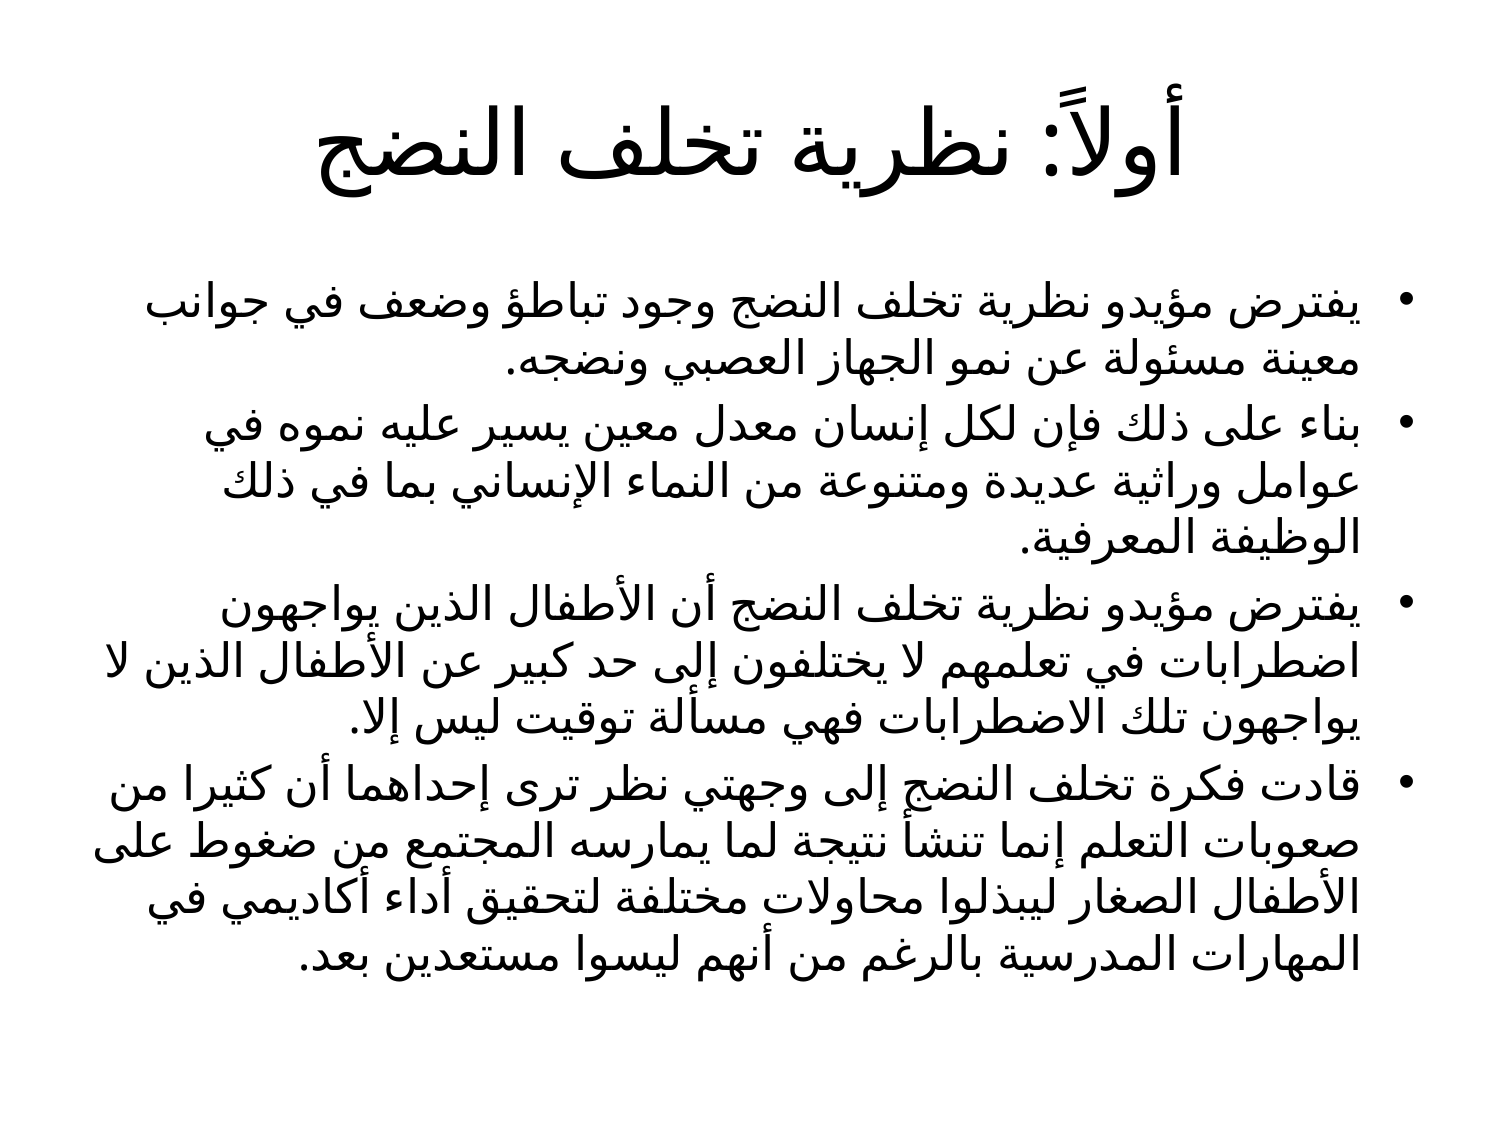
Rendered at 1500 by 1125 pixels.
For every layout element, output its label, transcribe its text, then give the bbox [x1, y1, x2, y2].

title أولاً: نظرية تخلف النضج [75, 45, 1425, 233]
list يفترض مؤيدو نظرية تخلف النضج وجود تباطؤ وضعف في جوانب معينة مسئولة عن نمو الجهاز العصبي ونضجه. بناء على ذلك فإن لكل إنسان معدل معين يسير عليه نموه في عوامل وراثية عديدة ومتنوعة من النماء الإنساني بما في ذلك الوظيفة المعرفية. يفترض مؤيدو نظرية تخلف النضج أن الأطفال الذين يواجهون اضطرابات في تعلمهم لا يختلفون إلى حد كبير عن الأطفال الذين لا يواجهون تلك الاضطرابات فهي مسألة توقيت ليس إلا. قادت فكرة تخلف النضج إلى وجهتي نظر ترى إحداهما أن كثيرا من صعوبات التعلم إنما تنشأ نتيجة لما يمارسه المجتمع من ضغوط على الأطفال الصغار ليبذلوا محاولات مختلفة لتحقيق أداء أكاديمي في المهارات المدرسية بالرغم من أنهم ليسوا مستعدين بعد. [75, 262, 1425, 1005]
